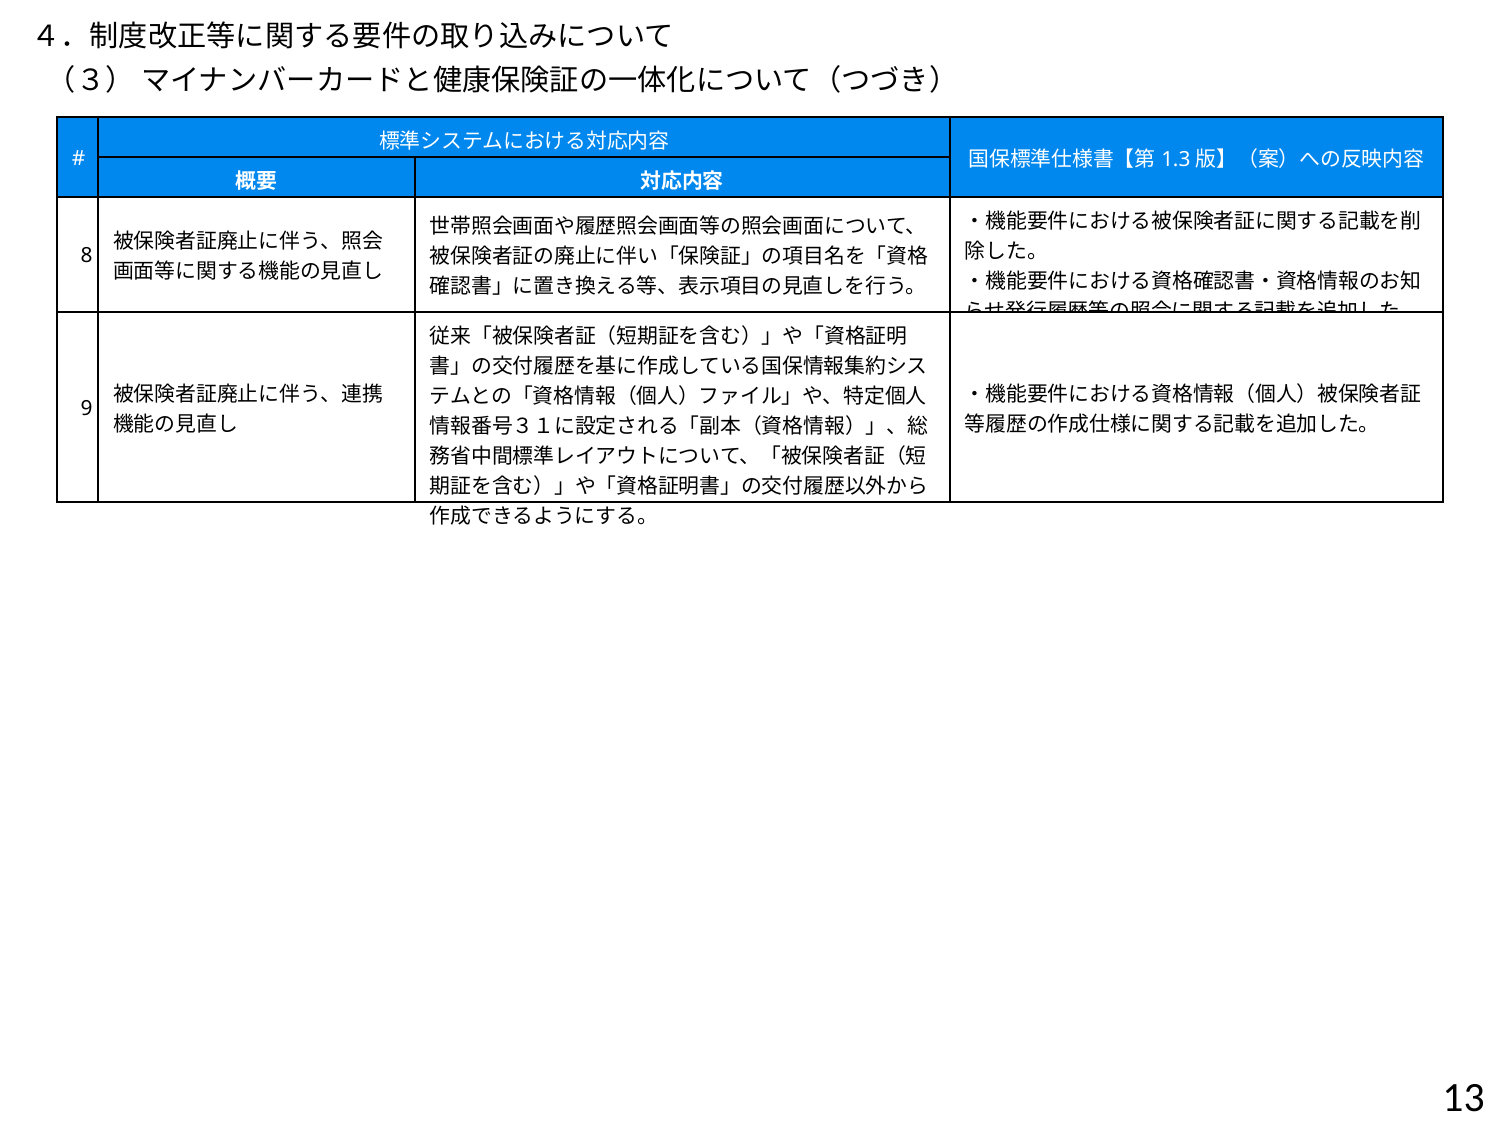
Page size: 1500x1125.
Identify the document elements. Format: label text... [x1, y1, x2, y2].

text_box ４．制度改正等に関する要件の取り込みについて [16, 2, 1440, 49]
slide_number 13 [1149, 1065, 1500, 1125]
table_cell ・機能要件における資格情報（個人）被保険者証等履歴の作成仕様に関する記載を追加した。 [951, 313, 1442, 501]
table_cell 概要 [99, 158, 414, 196]
table_cell ・機能要件における被保険者証に関する記載を削除した。 ・機能要件における資格確認書・資格情報のお知らせ発行履歴等の照会に関する記載を追加した。 [951, 198, 1442, 311]
table_header # [58, 118, 97, 196]
table_cell 被保険者証廃止に伴う、連携機能の見直し [99, 313, 414, 501]
table_cell 世帯照会画面や履歴照会画面等の照会画面について、被保険者証の廃止に伴い「保険証」の項目名を「資格確認書」に置き換える等、表示項目の見直しを行う。 [416, 198, 949, 311]
table_cell 8 [58, 198, 97, 311]
table_cell 従来「被保険者証（短期証を含む）」や「資格証明書」の交付履歴を基に作成している国保情報集約システムとの「資格情報（個人）ファイル」や、特定個人情報番号３１に設定される「副本（資格情報）」、総務省中間標準レイアウトについて、「被保険者証（短期証を含む）」や「資格証明書」の交付履歴以外から作成できるようにする。 [416, 313, 949, 501]
table_cell 9 [58, 313, 97, 501]
table_header 標準システムにおける対応内容 [99, 118, 949, 156]
table_cell 被保険者証廃止に伴う、照会画面等に関する機能の見直し [99, 198, 414, 311]
table_header 国保標準仕様書【第1.3版】（案）への反映内容 [951, 118, 1442, 196]
text_box （３） マイナンバーカードと健康保険証の一体化について（つづき） [32, 54, 1456, 104]
table_cell 対応内容 [416, 158, 949, 196]
